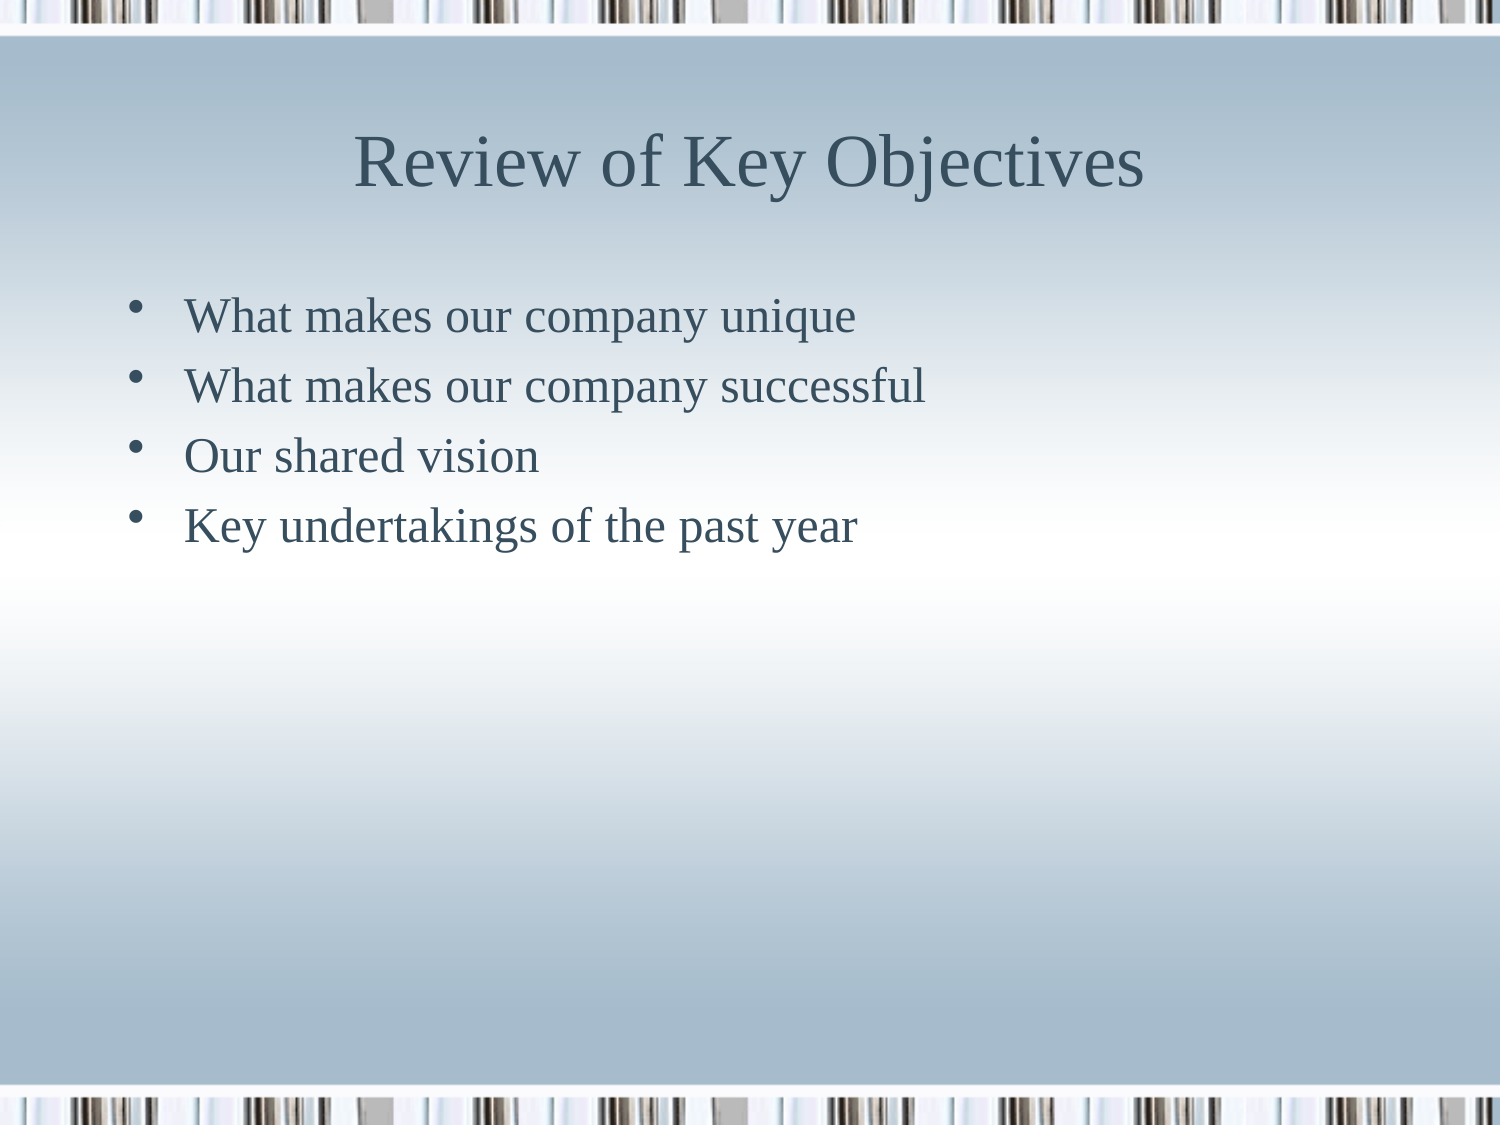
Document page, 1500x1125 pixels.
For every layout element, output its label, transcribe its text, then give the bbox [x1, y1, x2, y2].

title Review of Key Objectives [112, 74, 1388, 238]
picture [0, 0, 1500, 1125]
list What makes our company unique What makes our company successful Our shared vision Key undertakings of the past year [112, 274, 1388, 988]
